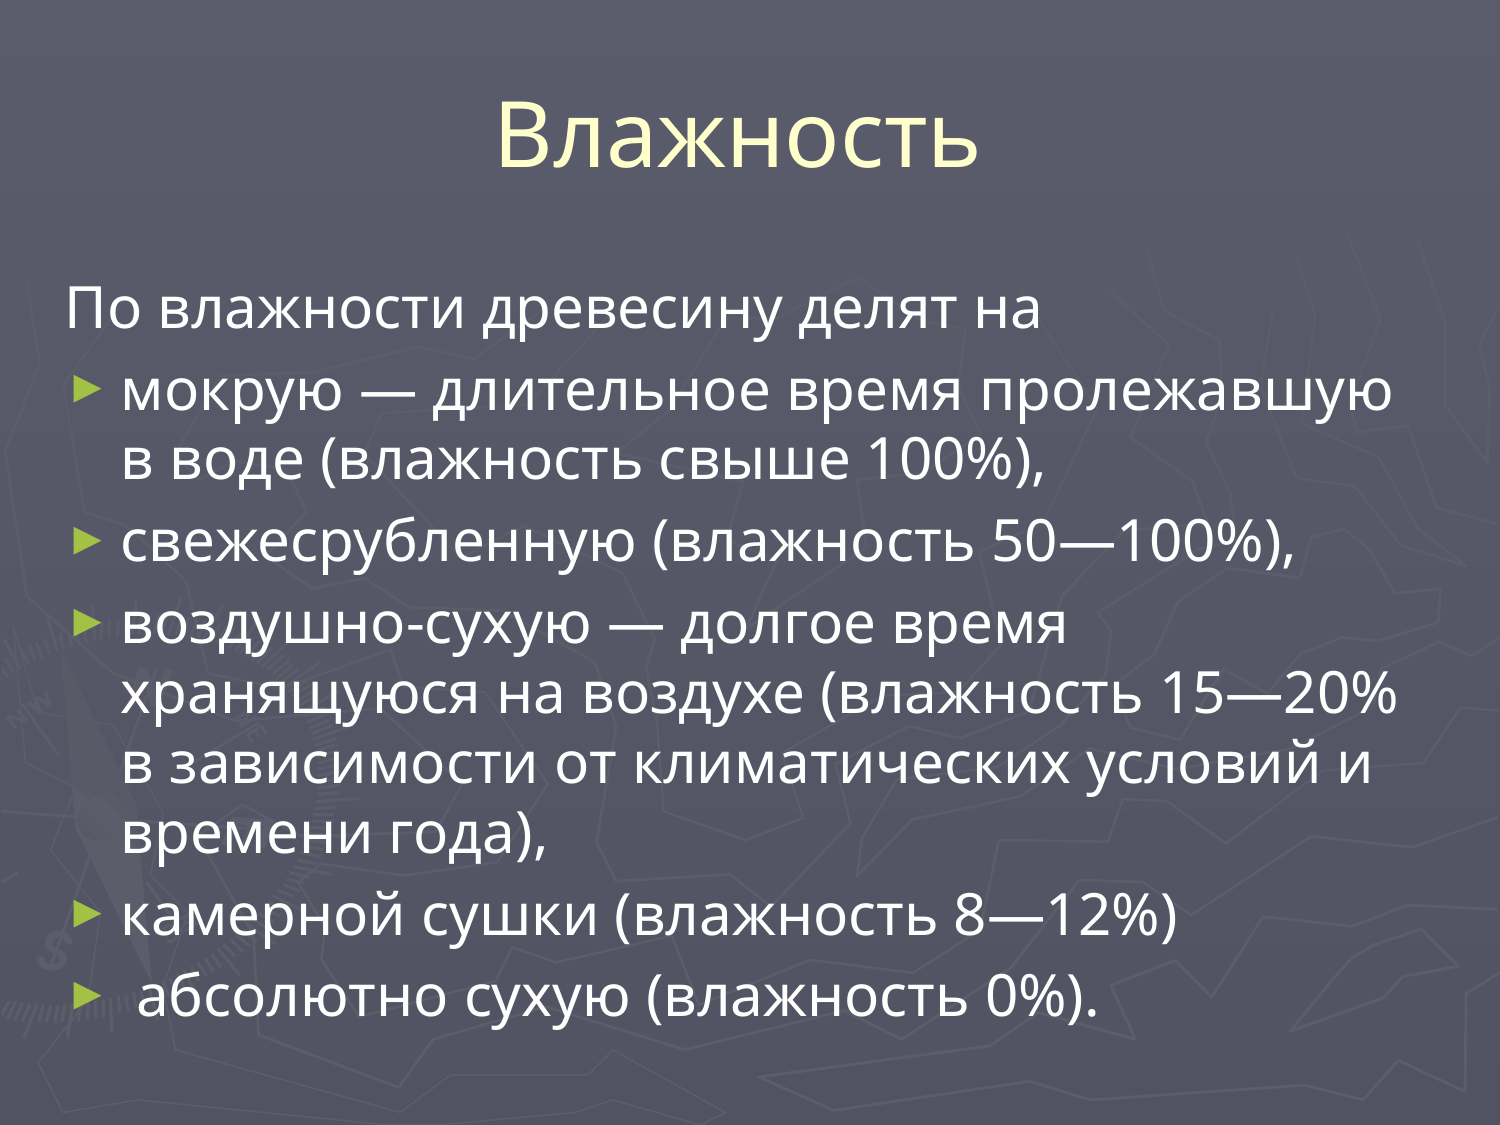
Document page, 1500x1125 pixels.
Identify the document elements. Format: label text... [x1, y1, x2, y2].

list По влажности древесину делят на мокрую — длительное время пролежавшую в воде (влажность свыше 100%), свежесрубленную (влажность 50—100%), воздушно-сухую — долгое время хранящуюся на воздухе (влажность 15—20% в зависимости от климатических условий и времени года), камерной сушки (влажность 8—12%) абсолютно сухую (влажность 0%). [49, 262, 1451, 1001]
title Влажность [49, 37, 1451, 226]
